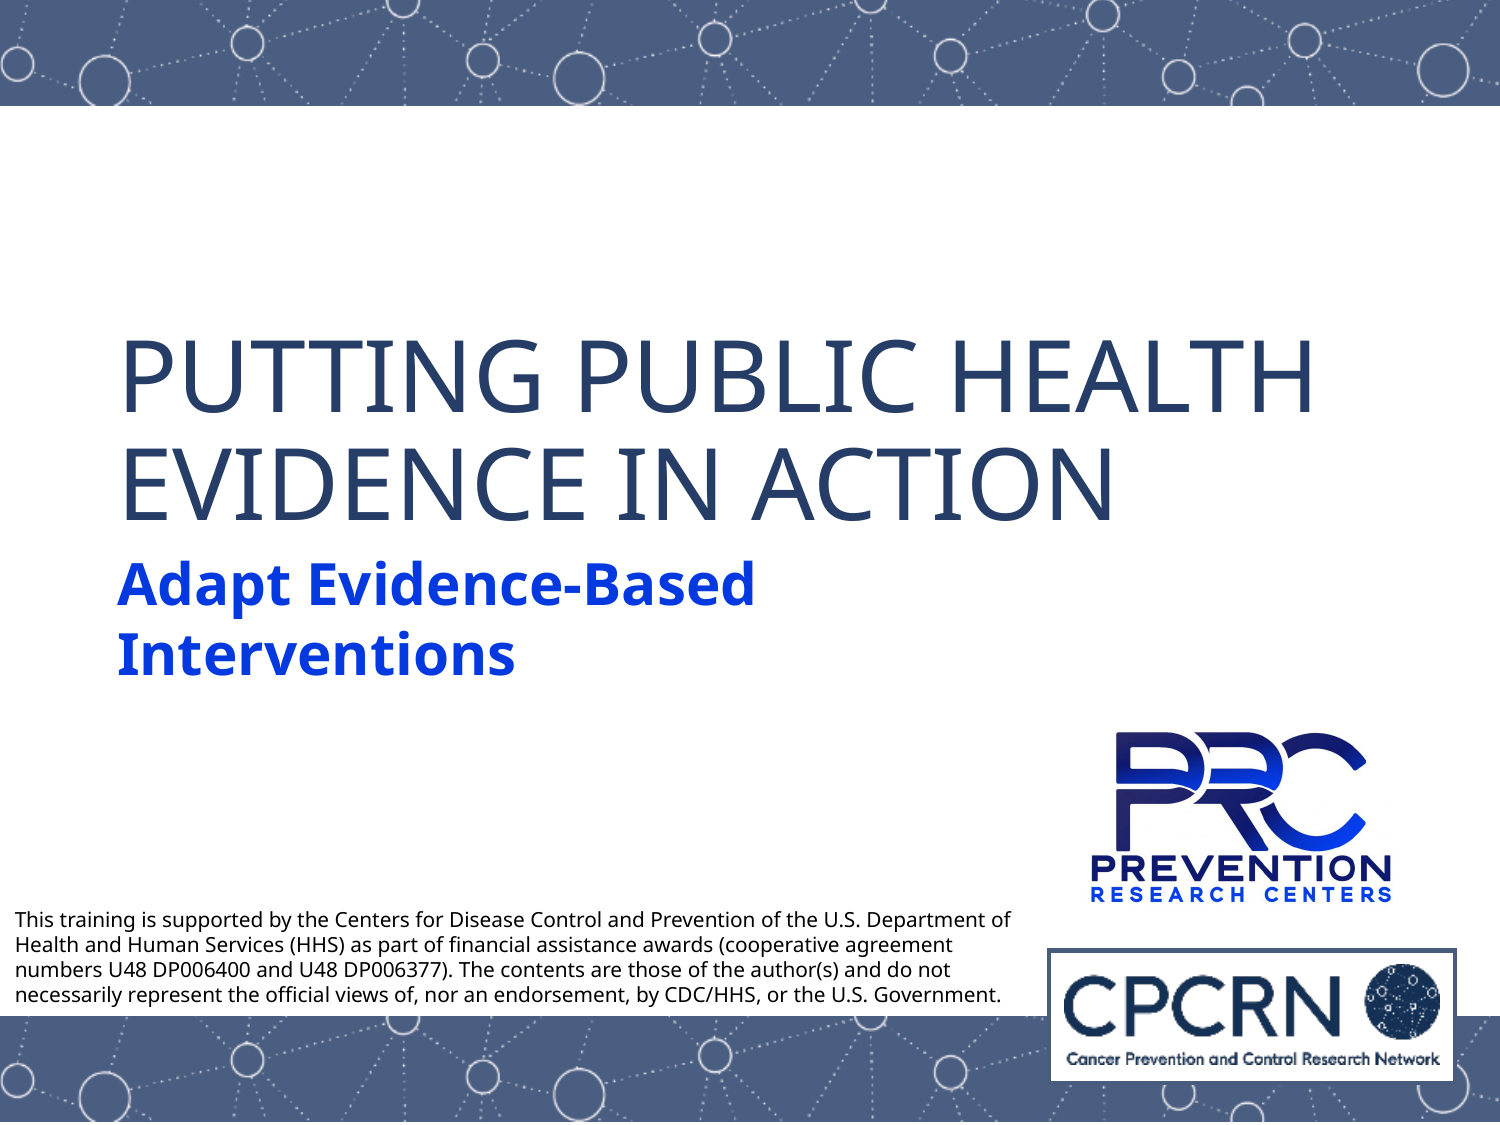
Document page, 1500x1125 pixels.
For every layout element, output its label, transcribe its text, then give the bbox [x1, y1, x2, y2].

picture [1084, 727, 1398, 908]
title PUTTING PUBLIC HEALTH EVIDENCE IN ACTION [102, 182, 1454, 550]
text_box Adapt Evidence-Based Interventions [102, 539, 1110, 695]
picture [0, 0, 1500, 106]
text_box This training is supported by the Centers for Disease Control and Prevention of the U.S. Department of Health and Human Services (HHS) as part of financial assistance awards (cooperative agreement numbers U48 DP006400 and U48 DP006377). The contents are those of the author(s) and do not necessarily represent the official views of, nor an endorsement, by CDC/HHS, or the U.S. Government. [0, 899, 1049, 1015]
picture [0, 1016, 1500, 1122]
picture [1064, 964, 1440, 1065]
